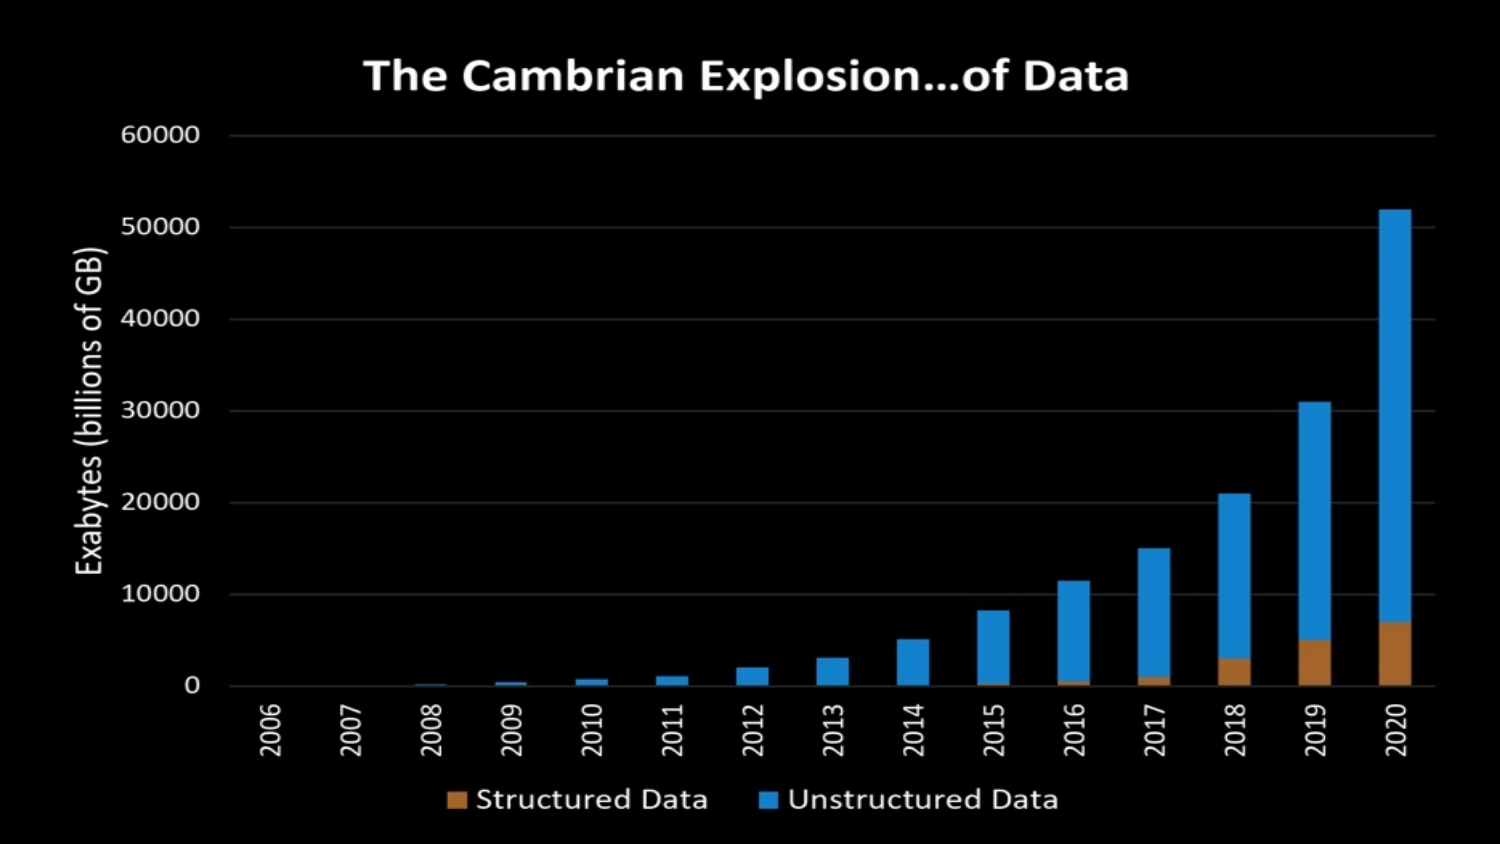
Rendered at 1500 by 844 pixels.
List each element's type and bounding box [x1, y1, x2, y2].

picture [46, 48, 1449, 821]
